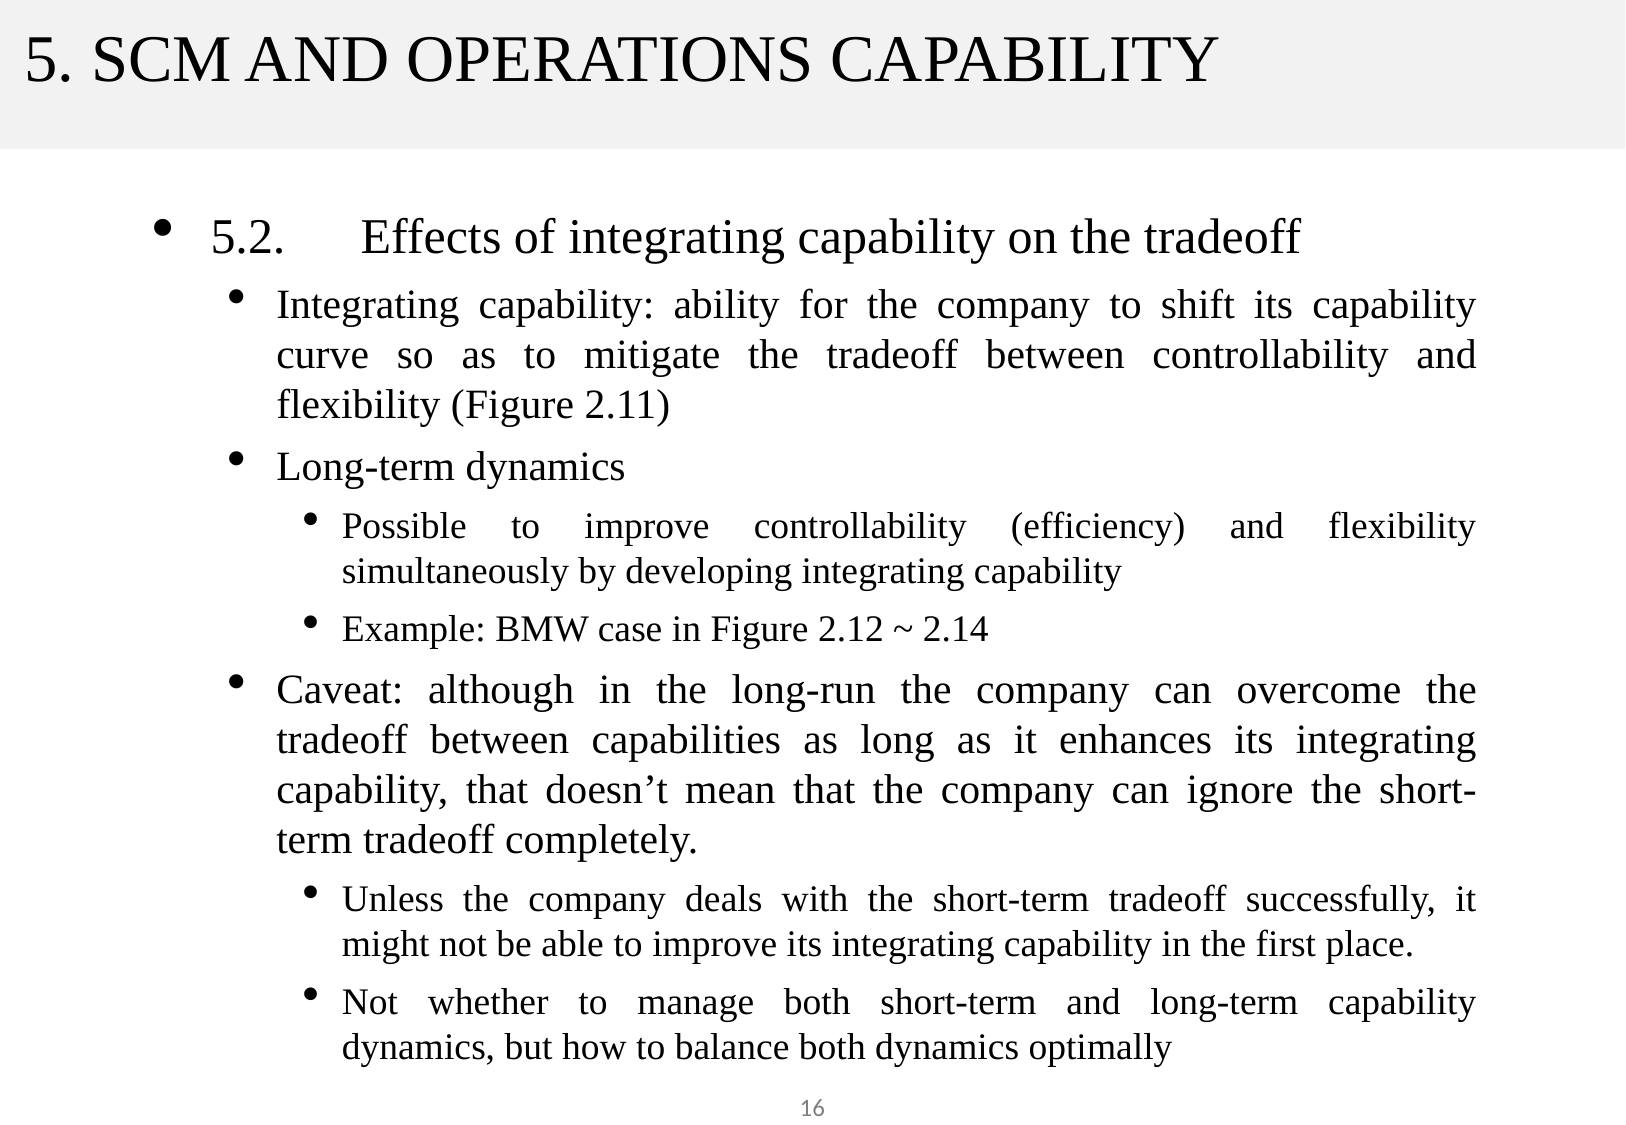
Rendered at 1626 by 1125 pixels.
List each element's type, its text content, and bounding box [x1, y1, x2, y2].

list 5.2. Effects of integrating capability on the tradeoff Integrating capability: ability for the company to shift its capability curve so as to mitigate the tradeoff between controllability and flexibility (Figure 2.11) Long-term dynamics Possible to improve controllability (efficiency) and flexibility simultaneously by developing integrating capability Example: BMW case in Figure 2.12 ~ 2.14 Caveat: although in the long‐run the company can overcome the tradeoff between capabilities as long as it enhances its integrating capability, that doesn’t mean that the company can ignore the short‐term tradeoff completely. Unless the company deals with the short‐term tradeoff successfully, it might not be able to improve its integrating capability in the first place. Not whether to manage both short‐term and long‐term capability dynamics, but how to balance both dynamics optimally [139, 196, 1493, 872]
title 5. SCM AND OPERATIONS CAPABILITY [9, 7, 1445, 157]
